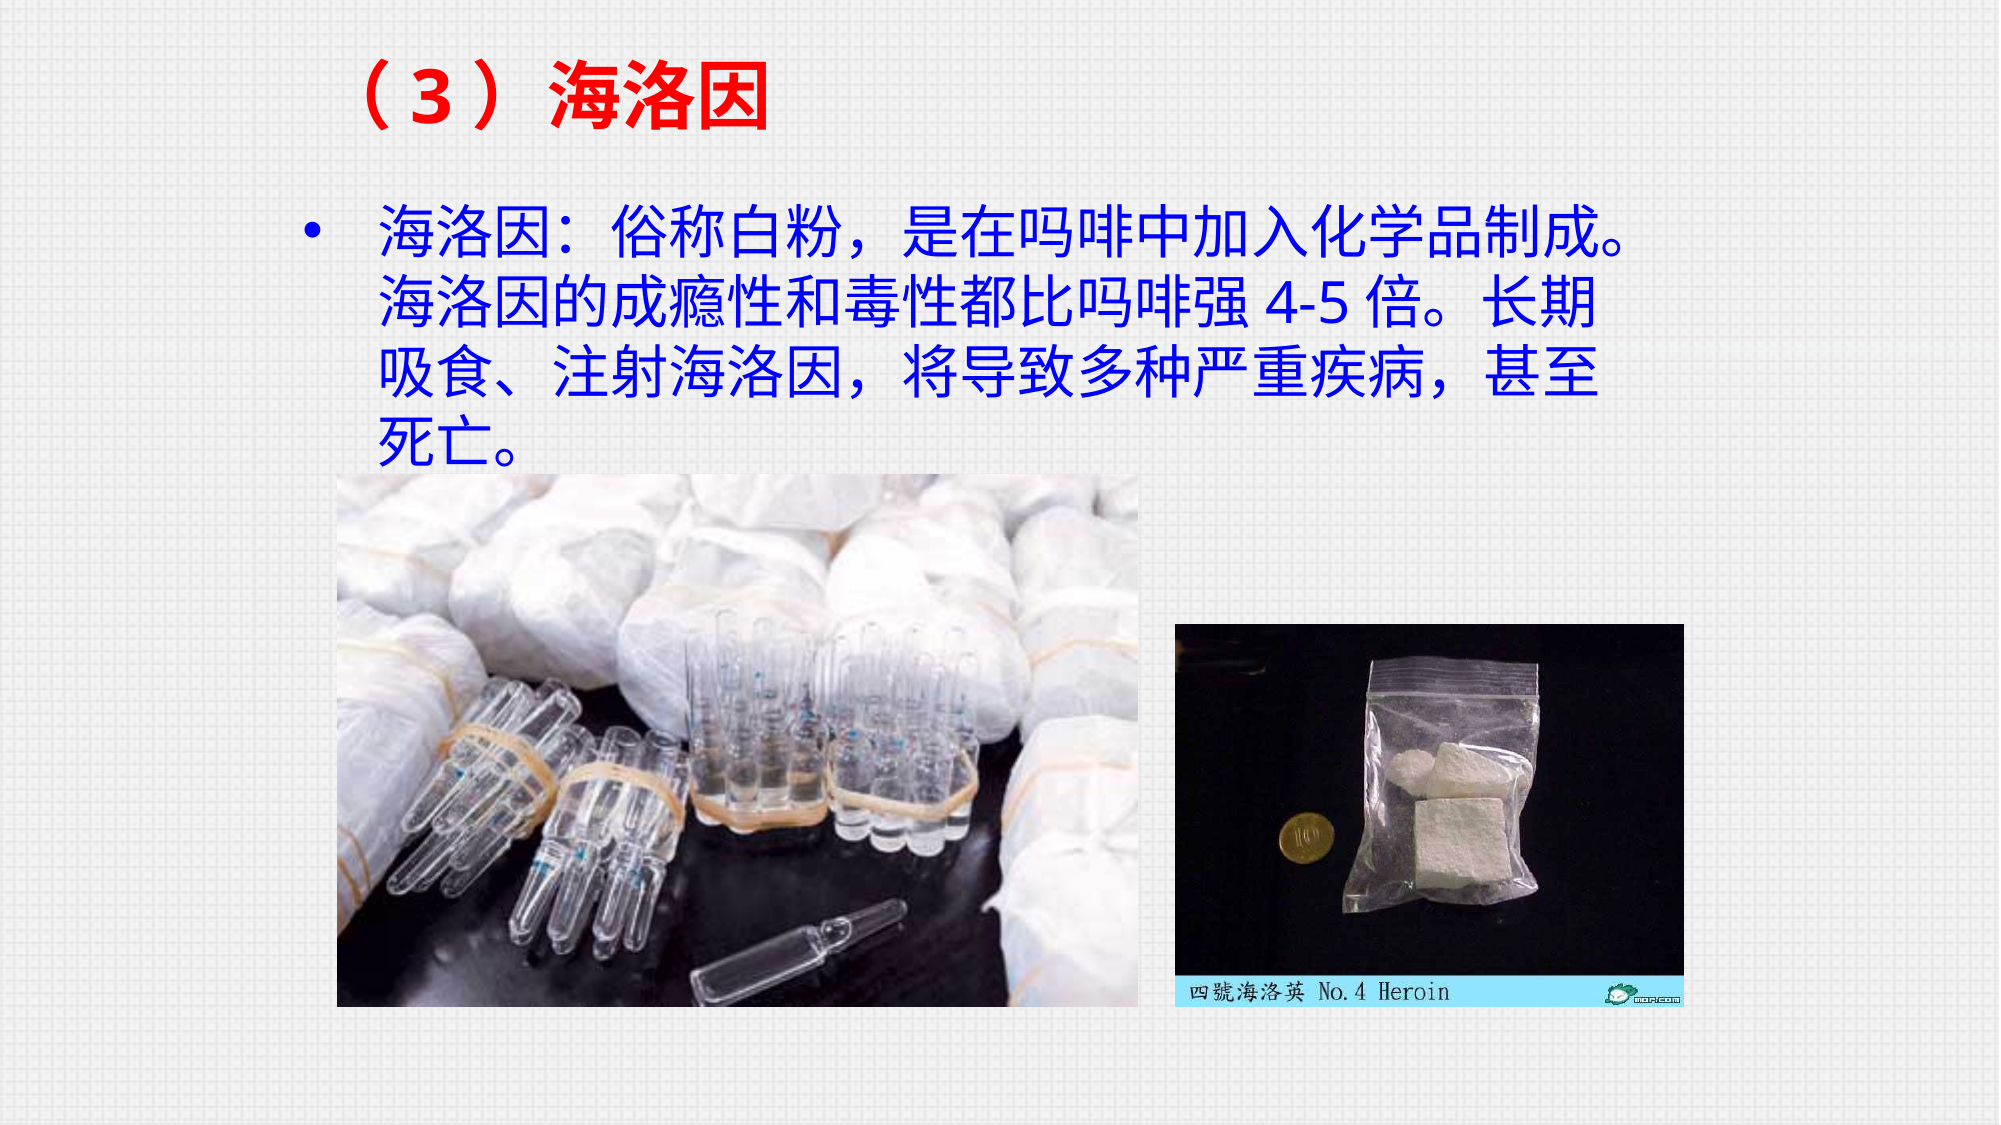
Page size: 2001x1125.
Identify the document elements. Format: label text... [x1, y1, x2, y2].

title （3）海洛因 [195, 45, 895, 142]
picture [0, 0, 1999, 1125]
list 海洛因：俗称白粉，是在吗啡中加入化学品制成。海洛因的成瘾性和毒性都比吗啡强4-5倍。长期吸食、注射海洛因，将导致多种严重疾病，甚至死亡。 [287, 187, 1663, 475]
